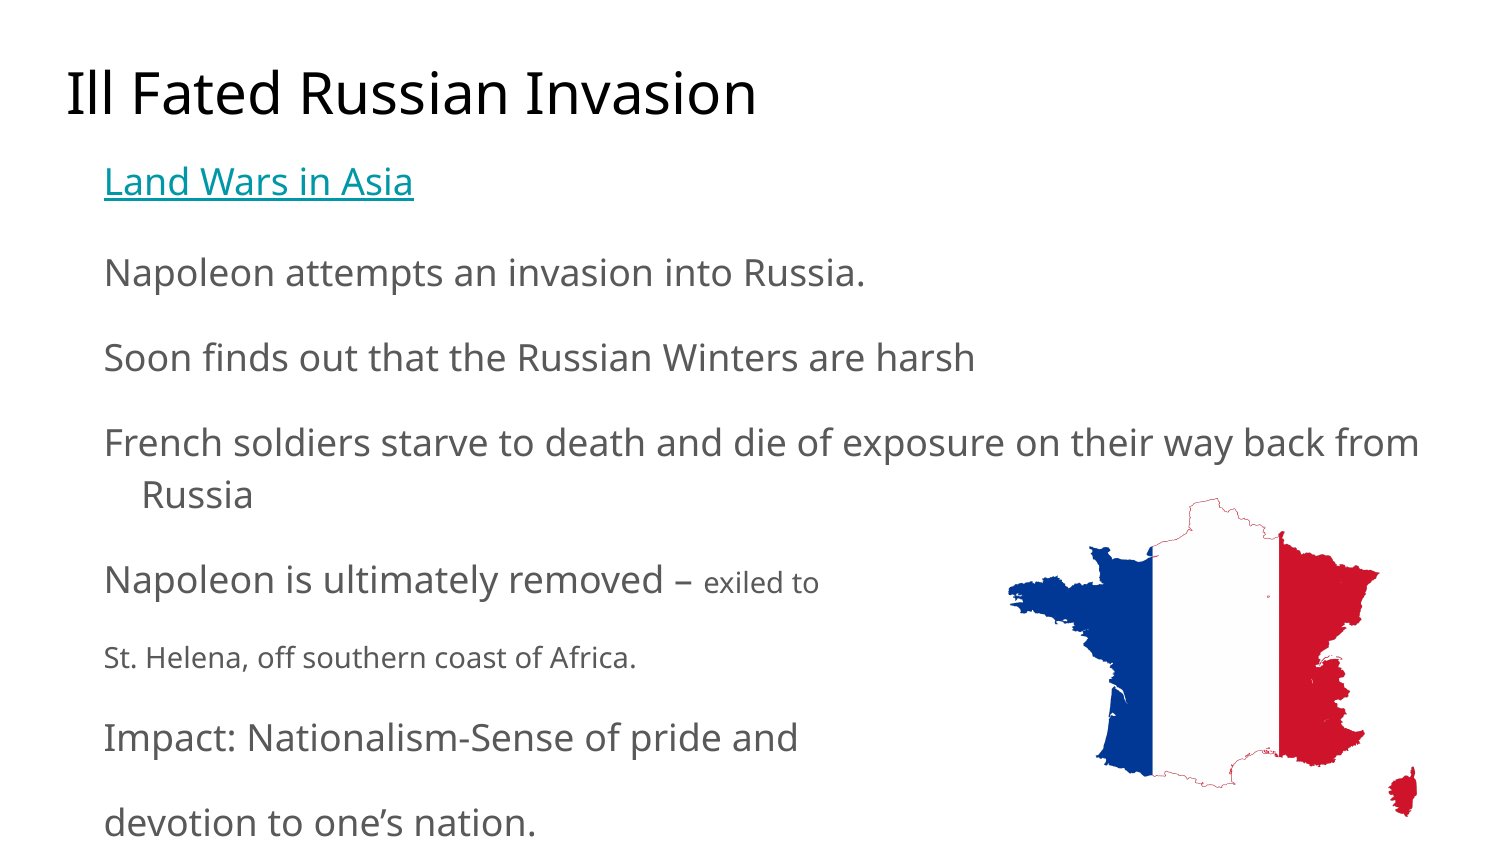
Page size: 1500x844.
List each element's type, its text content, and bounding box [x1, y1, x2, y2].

picture [1007, 498, 1417, 817]
list Land Wars in Asia Napoleon attempts an invasion into Russia. Soon finds out that the Russian Winters are harsh French soldiers starve to death and die of exposure on their way back from Russia Napoleon is ultimately removed – exiled to St. Helena, off southern coast of Africa. Impact: Nationalism-Sense of pride and devotion to one’s nation. [51, 135, 1449, 844]
title Ill Fated Russian Invasion [51, 41, 1449, 135]
